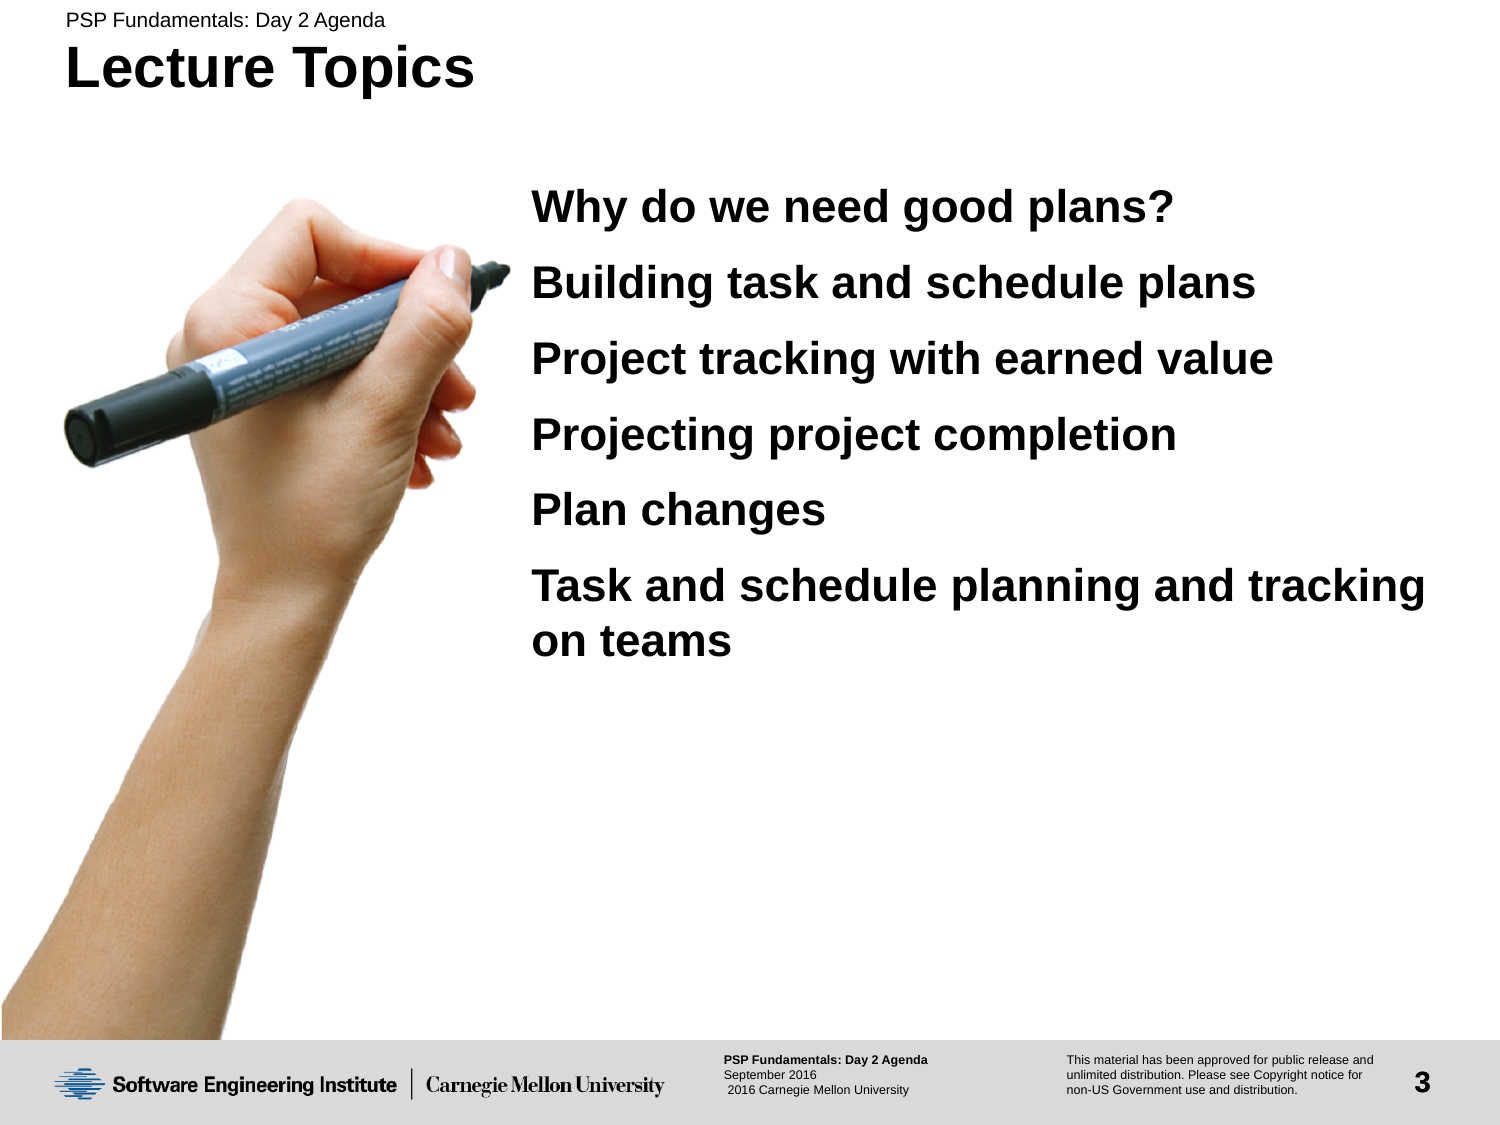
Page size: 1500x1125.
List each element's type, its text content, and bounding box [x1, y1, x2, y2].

list Why do we need good plans? Building task and schedule plans Project tracking with earned value Projecting project completion Plan changes Task and schedule planning and tracking on teams [531, 176, 1432, 1000]
title Lecture Topics [65, 37, 1430, 148]
picture [1, 180, 532, 1040]
picture [46, 1061, 673, 1104]
